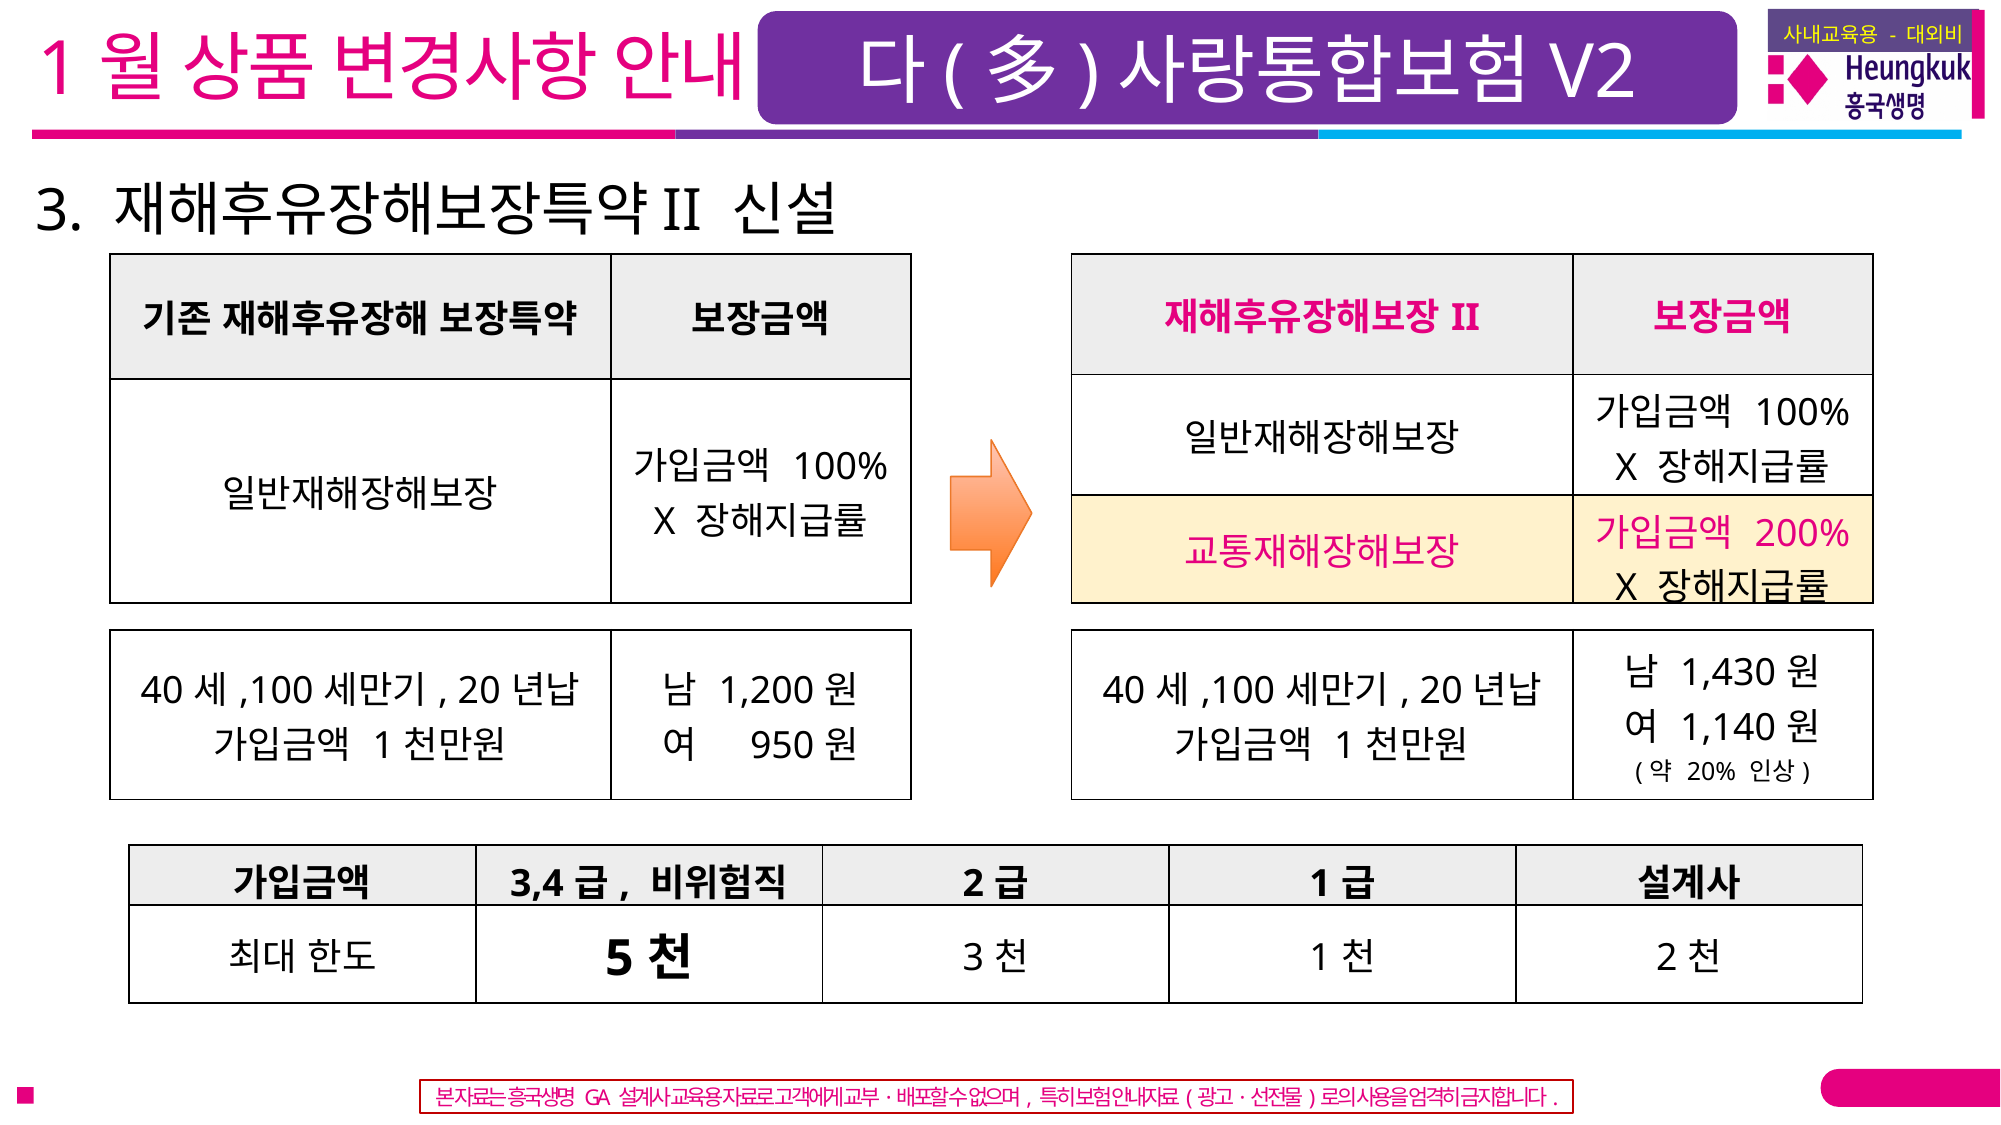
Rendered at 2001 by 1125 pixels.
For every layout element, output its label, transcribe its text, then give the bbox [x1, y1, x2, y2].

table_cell 5천 [477, 906, 822, 1002]
picture [1767, 52, 1972, 121]
table_header 40세,100세만기, 20년납 가입금액 1천만원 [1072, 631, 1572, 799]
table_header 보장금액 [1574, 255, 1872, 374]
table_header 1급 [1170, 846, 1515, 904]
table_cell 3천 [823, 906, 1168, 1002]
text_box 1월 상품 변경사항 안내 [29, 11, 756, 117]
table_cell 일반재해장해보장 [1072, 375, 1572, 494]
table_header 기존 재해후유장해 보장특약 [111, 255, 610, 378]
table_cell 일반재해장해보장 [111, 380, 610, 602]
table_header 남 1,430원 여 1,140원 (약 20% 인상) [1574, 631, 1872, 799]
table_header 남 1,200원 여 950원 [612, 631, 910, 799]
table_cell 가입금액 200% X 장해지급률 [1574, 496, 1872, 602]
table_header 2급 [823, 846, 1168, 904]
table_header 설계사 [1517, 846, 1862, 904]
text_box [949, 439, 1033, 588]
text_box 다(多)사랑통합보험V2 [756, 10, 1739, 126]
table_header 40세,100세만기, 20년납 가입금액 1천만원 [111, 631, 610, 799]
table_header 3,4급, 비위험직 [477, 846, 822, 904]
table_cell 가입금액 100% X 장해지급률 [612, 380, 910, 602]
table_header 가입금액 [130, 846, 475, 904]
table_header 보장금액 [612, 255, 910, 378]
text_box 3. 재해후유장해보장특약II 신설 [21, 158, 1377, 256]
table_cell 최대 한도 [130, 906, 475, 1002]
table_cell 2천 [1517, 906, 1862, 1002]
table_cell 가입금액 100% X 장해지급률 [1574, 375, 1872, 494]
table_cell 1천 [1170, 906, 1515, 1002]
table_header 재해후유장해보장II [1072, 255, 1572, 374]
table_cell 교통재해장해보장 [1072, 496, 1572, 602]
